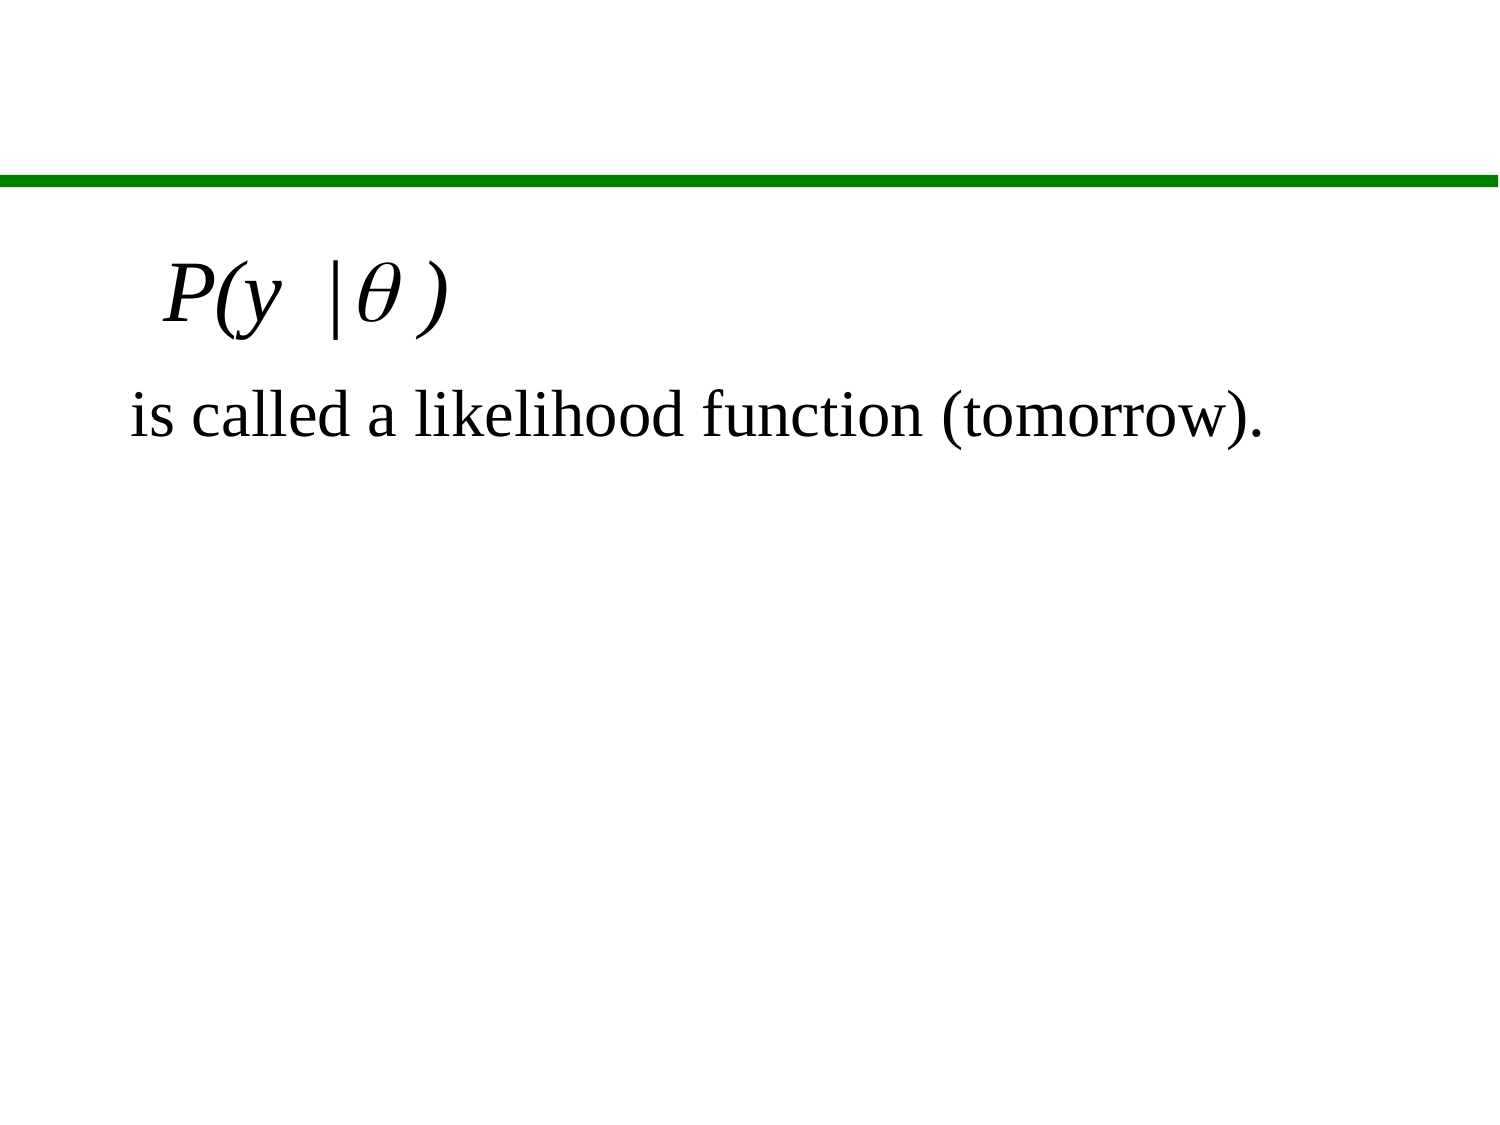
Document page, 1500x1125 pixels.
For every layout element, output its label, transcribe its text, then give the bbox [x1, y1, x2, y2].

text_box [149, 240, 456, 373]
list is called a likelihood function (tomorrow). [116, 361, 1384, 1038]
